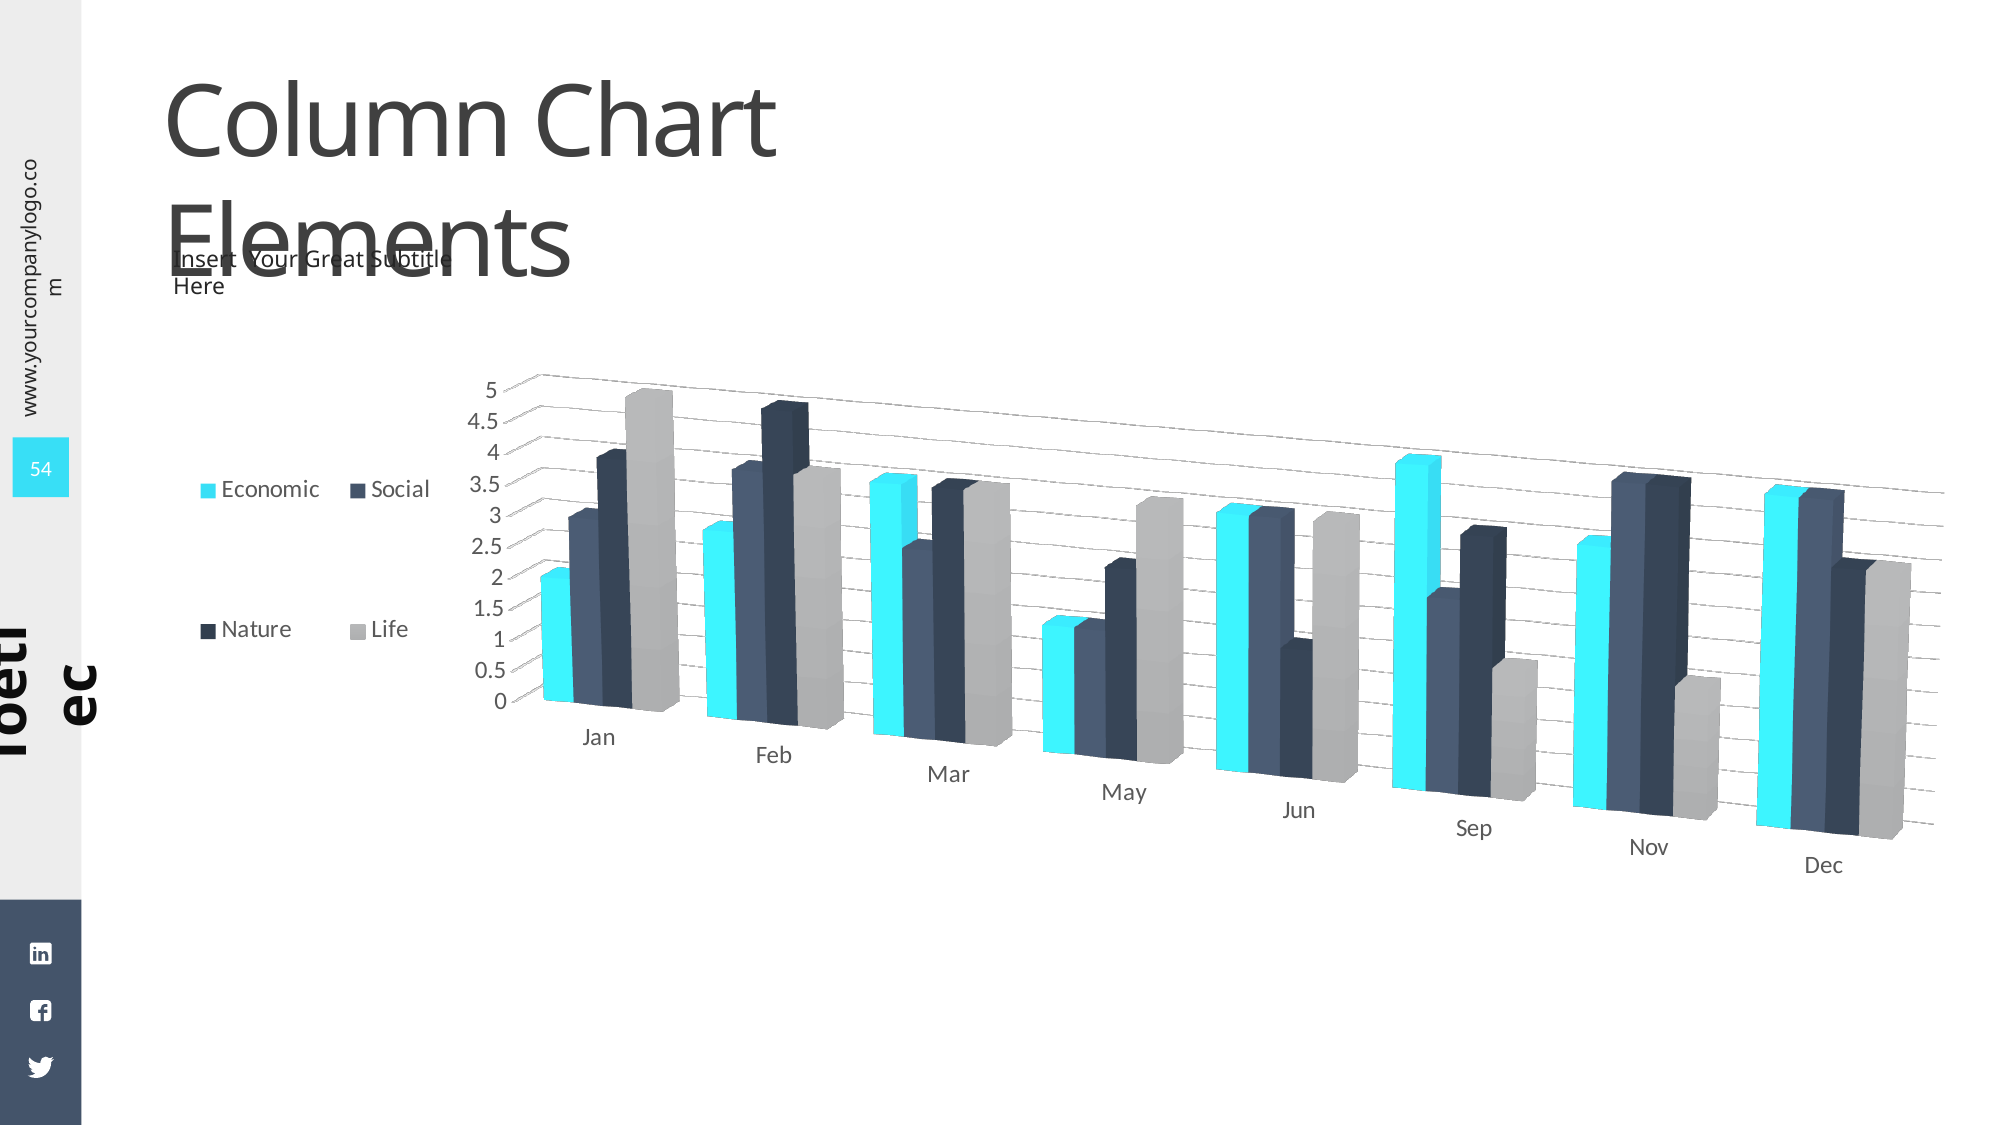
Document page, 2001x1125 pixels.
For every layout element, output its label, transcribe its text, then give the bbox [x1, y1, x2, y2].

chart [162, 347, 2000, 915]
text_box Column Chart Elements [147, 116, 987, 236]
text_box Insert Your Great Subtitle Here [158, 237, 512, 307]
slide_number 54 [12, 437, 69, 498]
